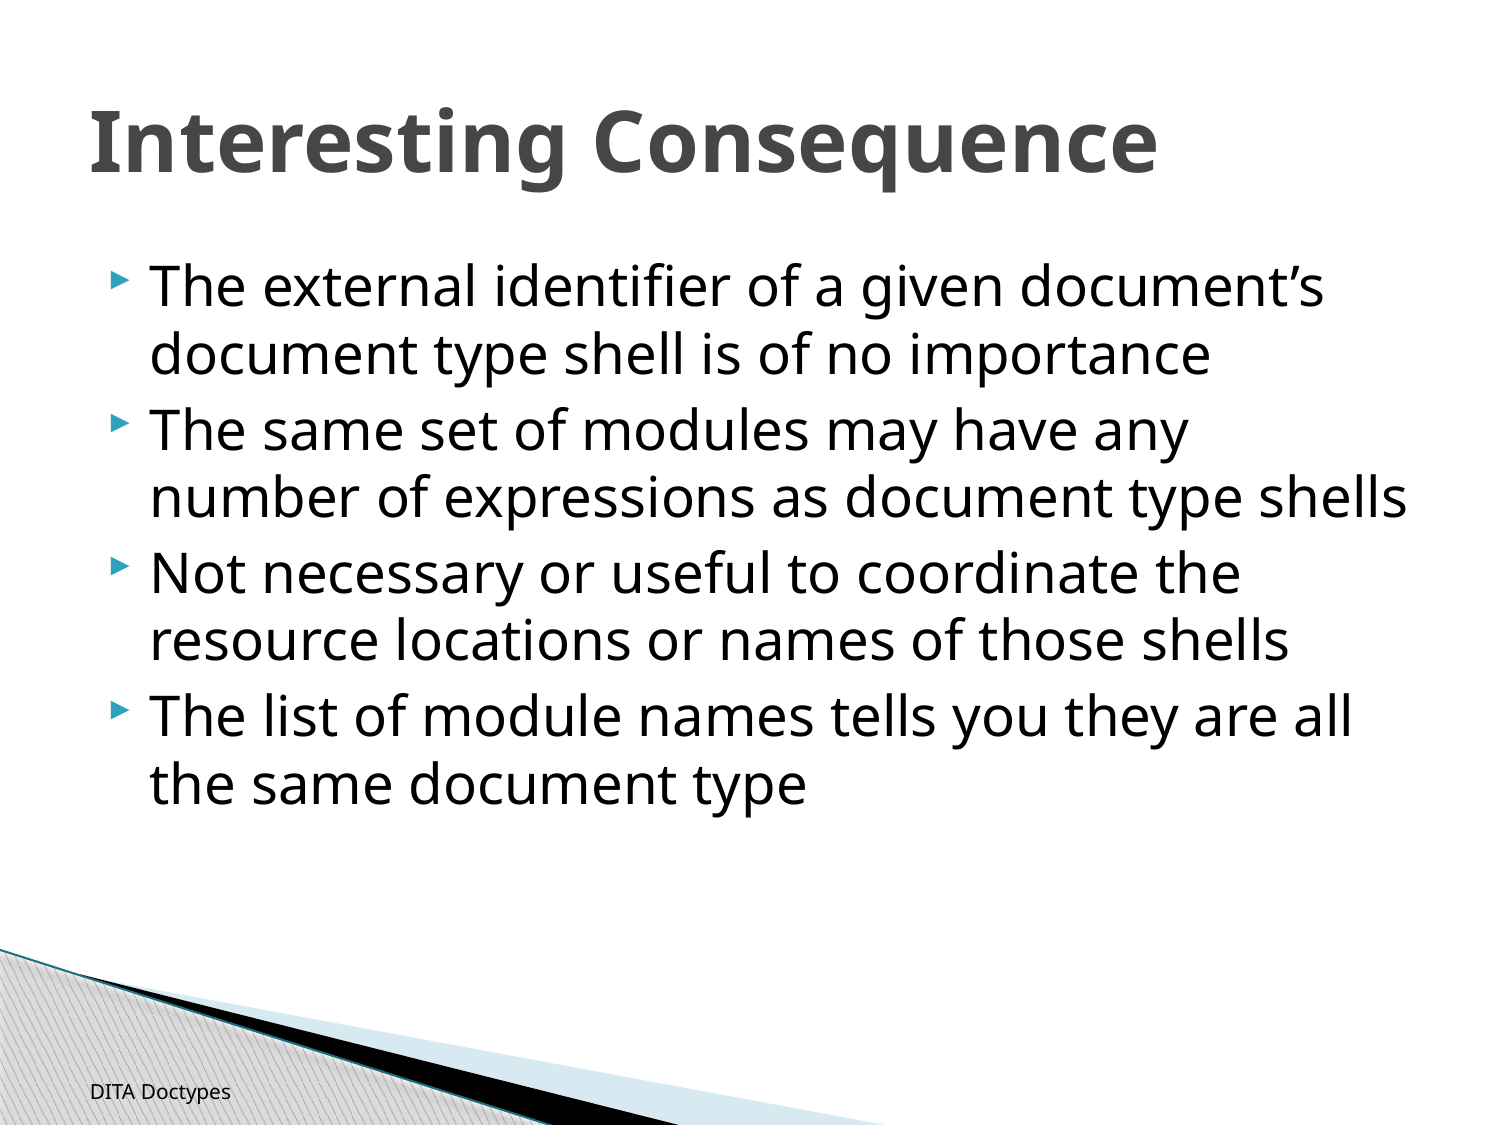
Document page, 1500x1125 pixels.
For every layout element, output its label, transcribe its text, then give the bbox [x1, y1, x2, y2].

title Interesting Consequence [75, 45, 1425, 233]
list The external identifier of a given document’s document type shell is of no importance The same set of modules may have any number of expressions as document type shells Not necessary or useful to coordinate the resource locations or names of those shells The list of module names tells you they are all the same document type [75, 243, 1425, 986]
